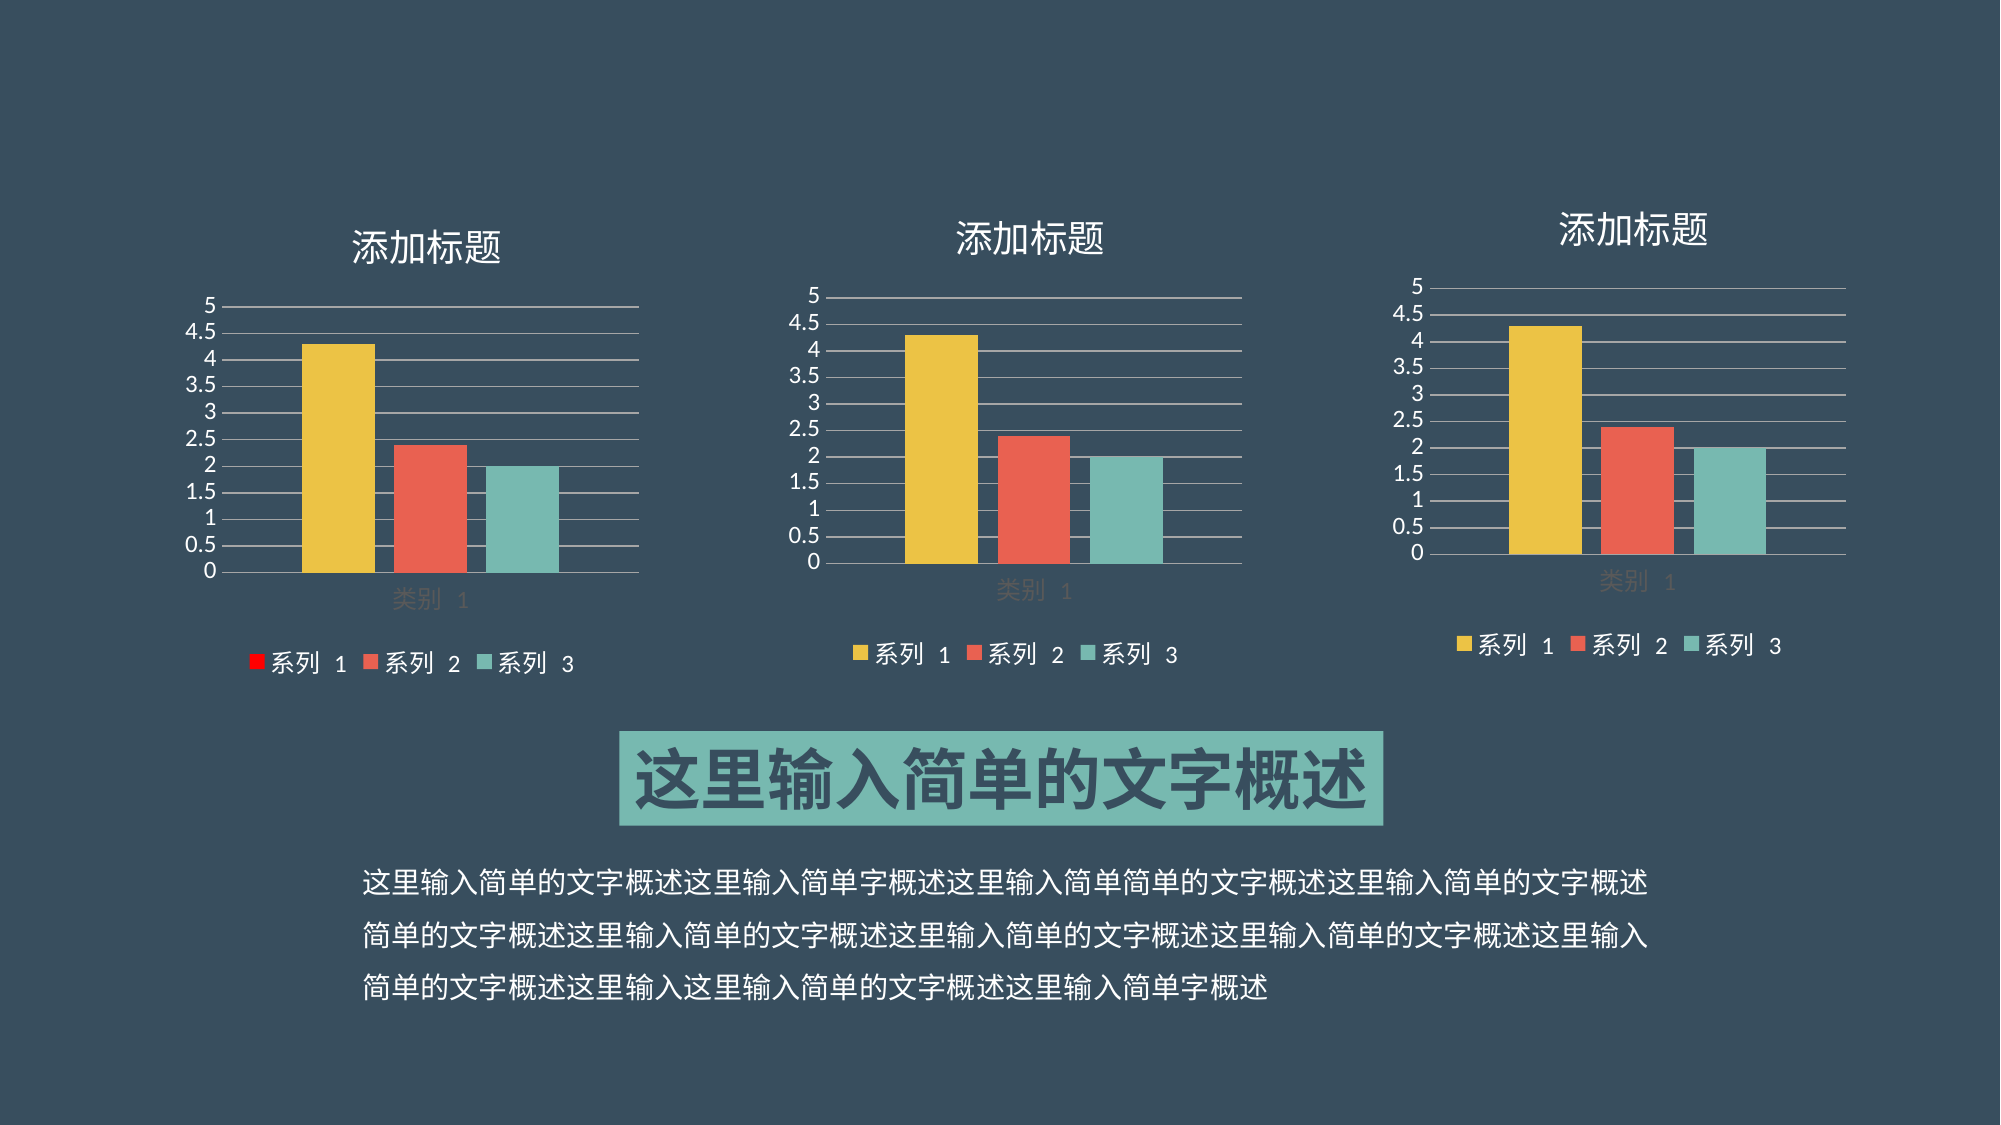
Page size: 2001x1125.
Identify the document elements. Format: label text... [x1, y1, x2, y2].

chart [1382, 170, 1856, 669]
text_box 这里输入简单的文字概述这里输入简单字概述这里输入简单简单的文字概述这里输入简单的文字概述简单的文字概述这里输入简单的文字概述这里输入简单的文字概述这里输入简单的文字概述这里输入简单的文字概述这里输入这里输入简单的文字概述这里输入简单字概述 [347, 839, 1667, 1012]
chart [175, 189, 649, 687]
text_box 这里输入简单的文字概述 [619, 731, 1384, 826]
chart [779, 180, 1252, 678]
